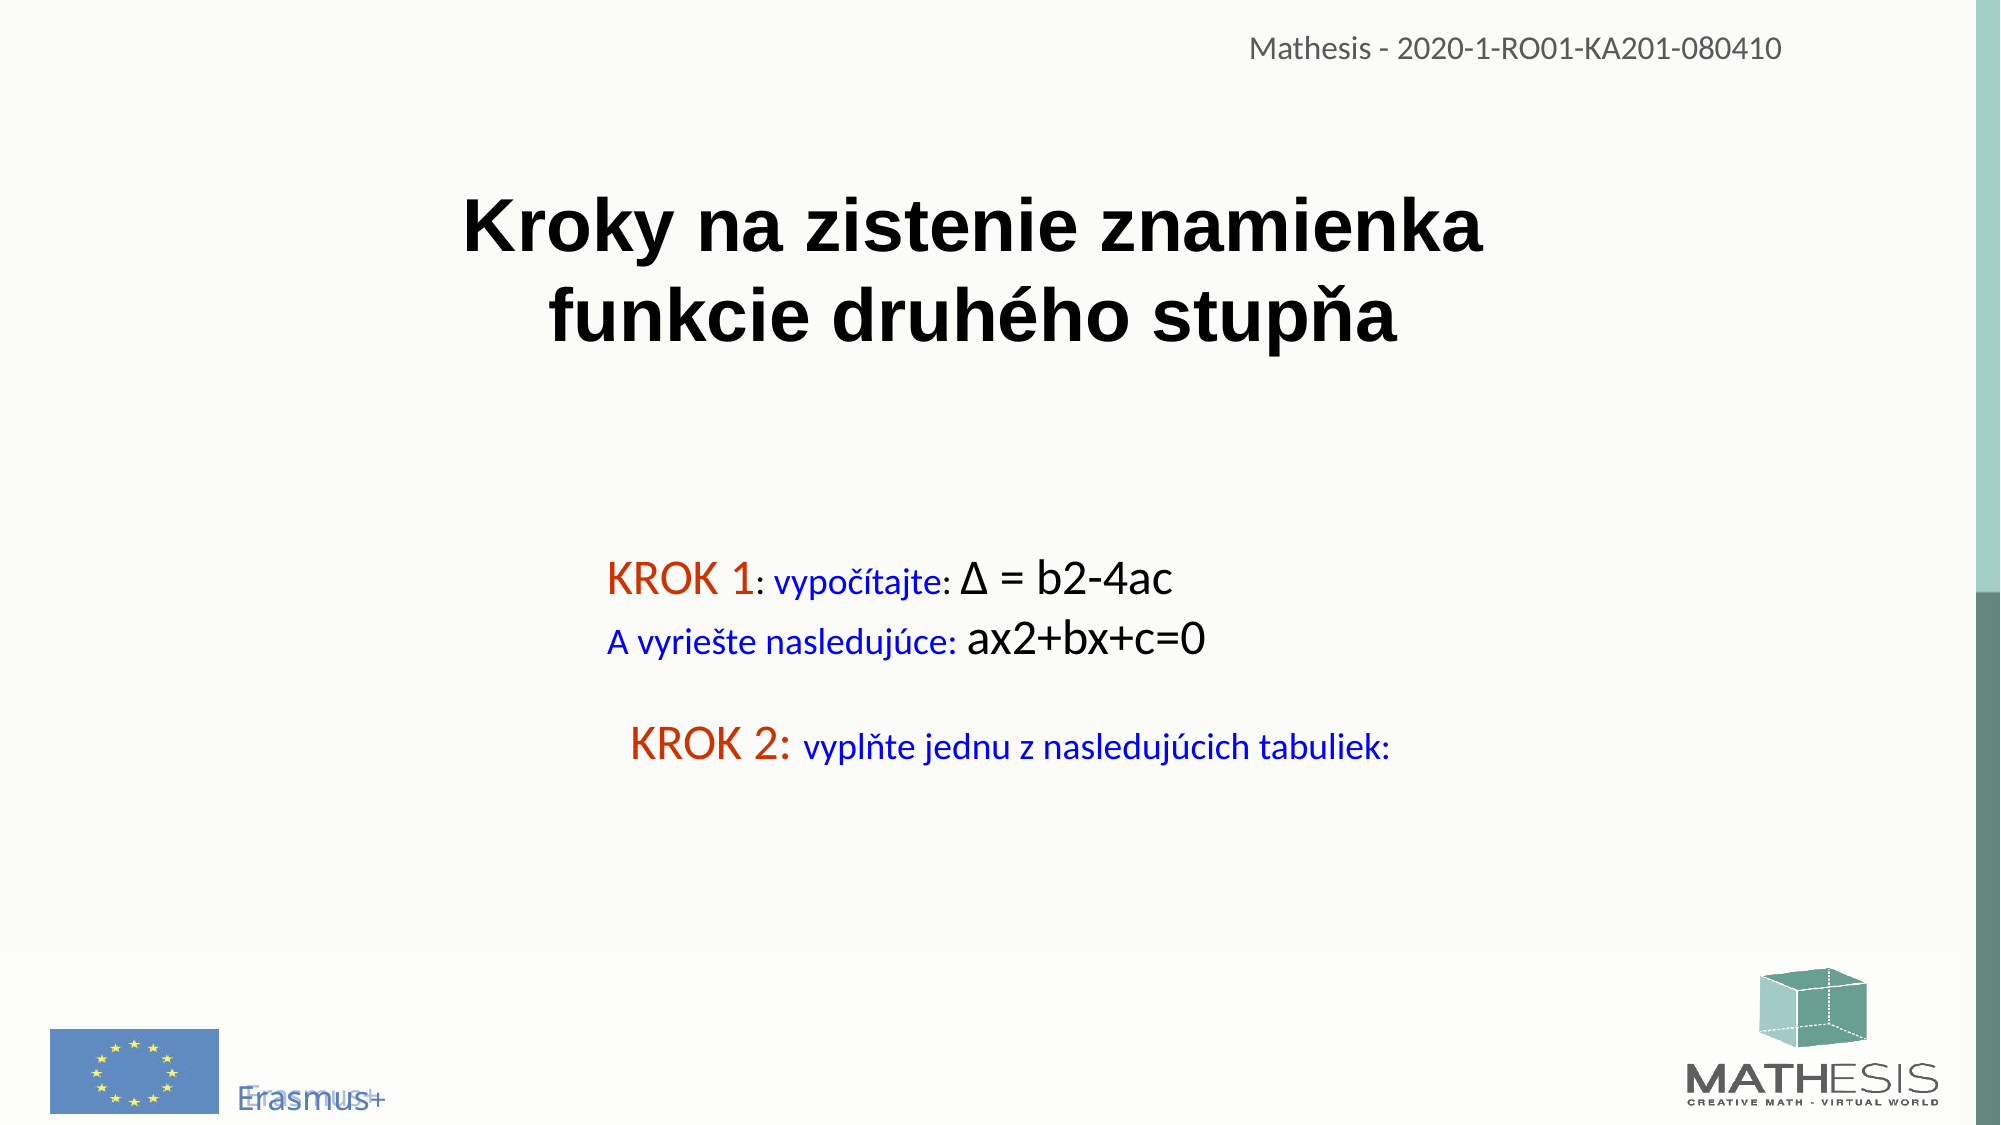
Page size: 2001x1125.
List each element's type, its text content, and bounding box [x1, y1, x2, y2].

text_box Δ>0 [1664, 928, 1961, 1125]
text_box Δ>0 [1976, 0, 2000, 1125]
text_box Δ>0 [50, 1029, 219, 1114]
text_box KROK 1: vypočítajte: Δ = b2-4ac A vyriešte nasledujúce: ax2+bx+c=0 [592, 537, 1555, 673]
text_box KROK 2: vyplňte jednu z nasledujúcich tabuliek: [615, 701, 1687, 777]
text_box Kroky na zistenie znamienka funkcie druhého stupňa [392, 148, 1555, 386]
